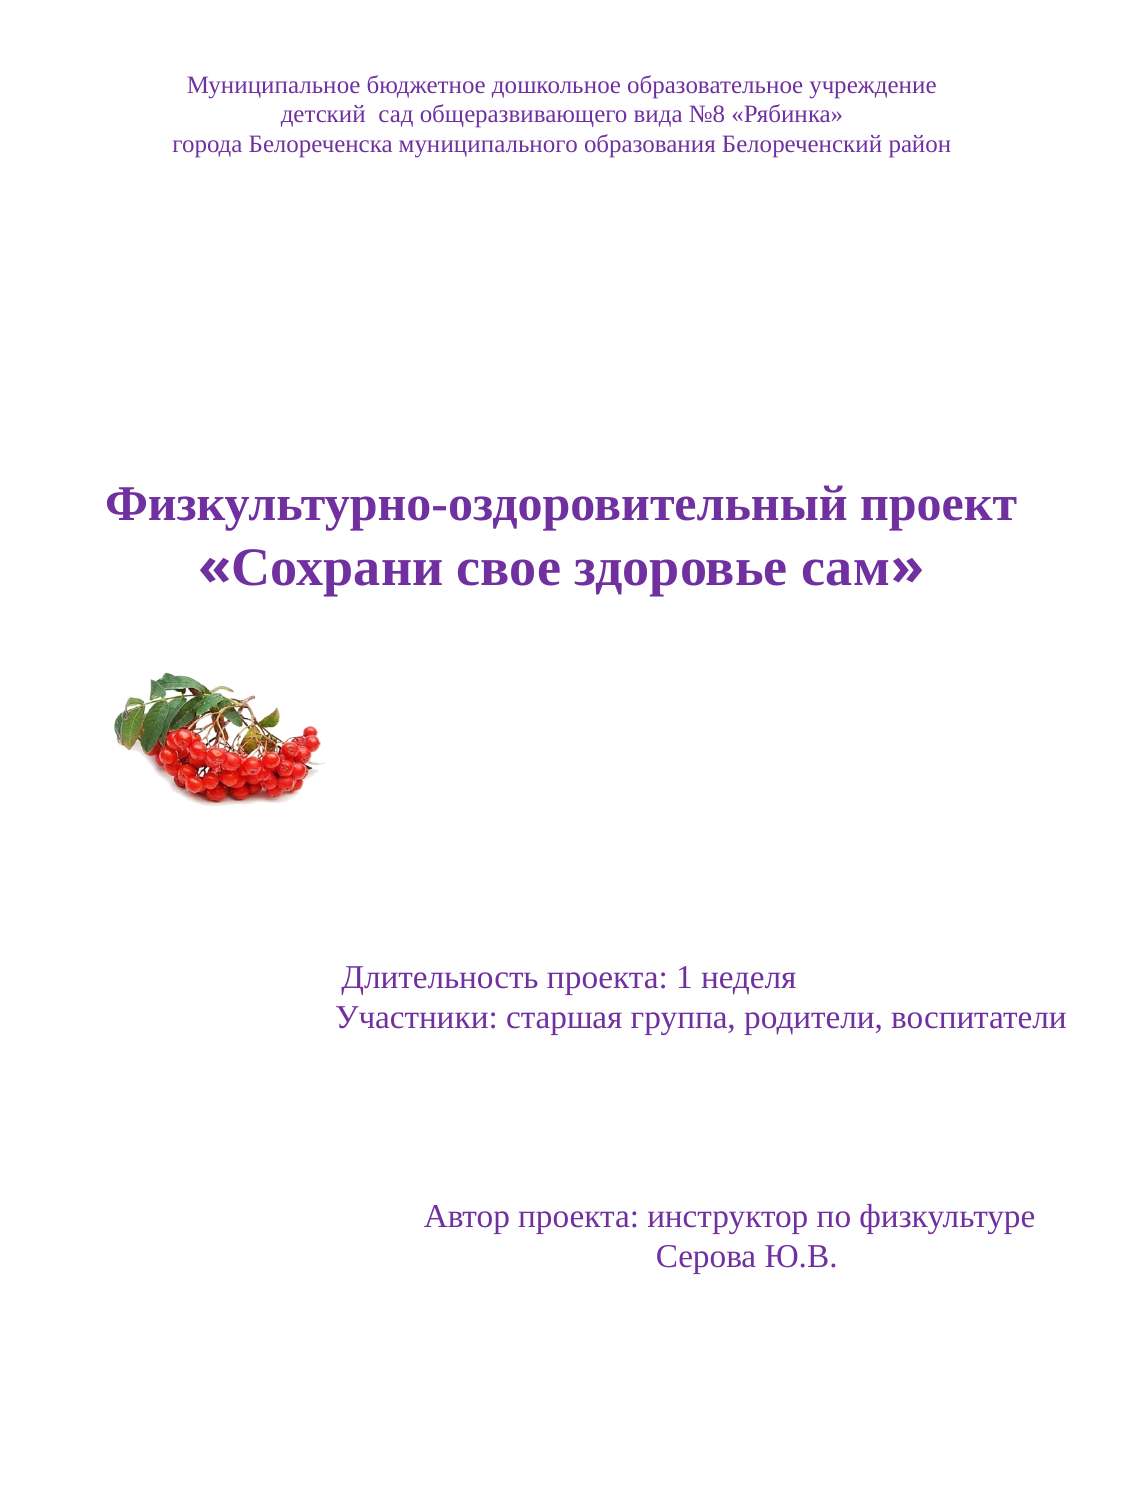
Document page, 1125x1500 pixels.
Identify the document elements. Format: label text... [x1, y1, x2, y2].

text_box Муниципальное бюджетное дошкольное образовательное учреждение детский сад общеразвивающего вида №8 «Рябинка» города Белореченска муниципального образования Белореченский район [0, 0, 1125, 211]
picture [101, 667, 332, 815]
text_box Физкультурно-оздоровительный проект «Сохрани свое здоровье сам» Длительность проекта: 1 неделя Участники: старшая группа, родители, воспитатели Автор проекта: инструктор по физкультуре Серова Ю.В. [30, 283, 1092, 1387]
